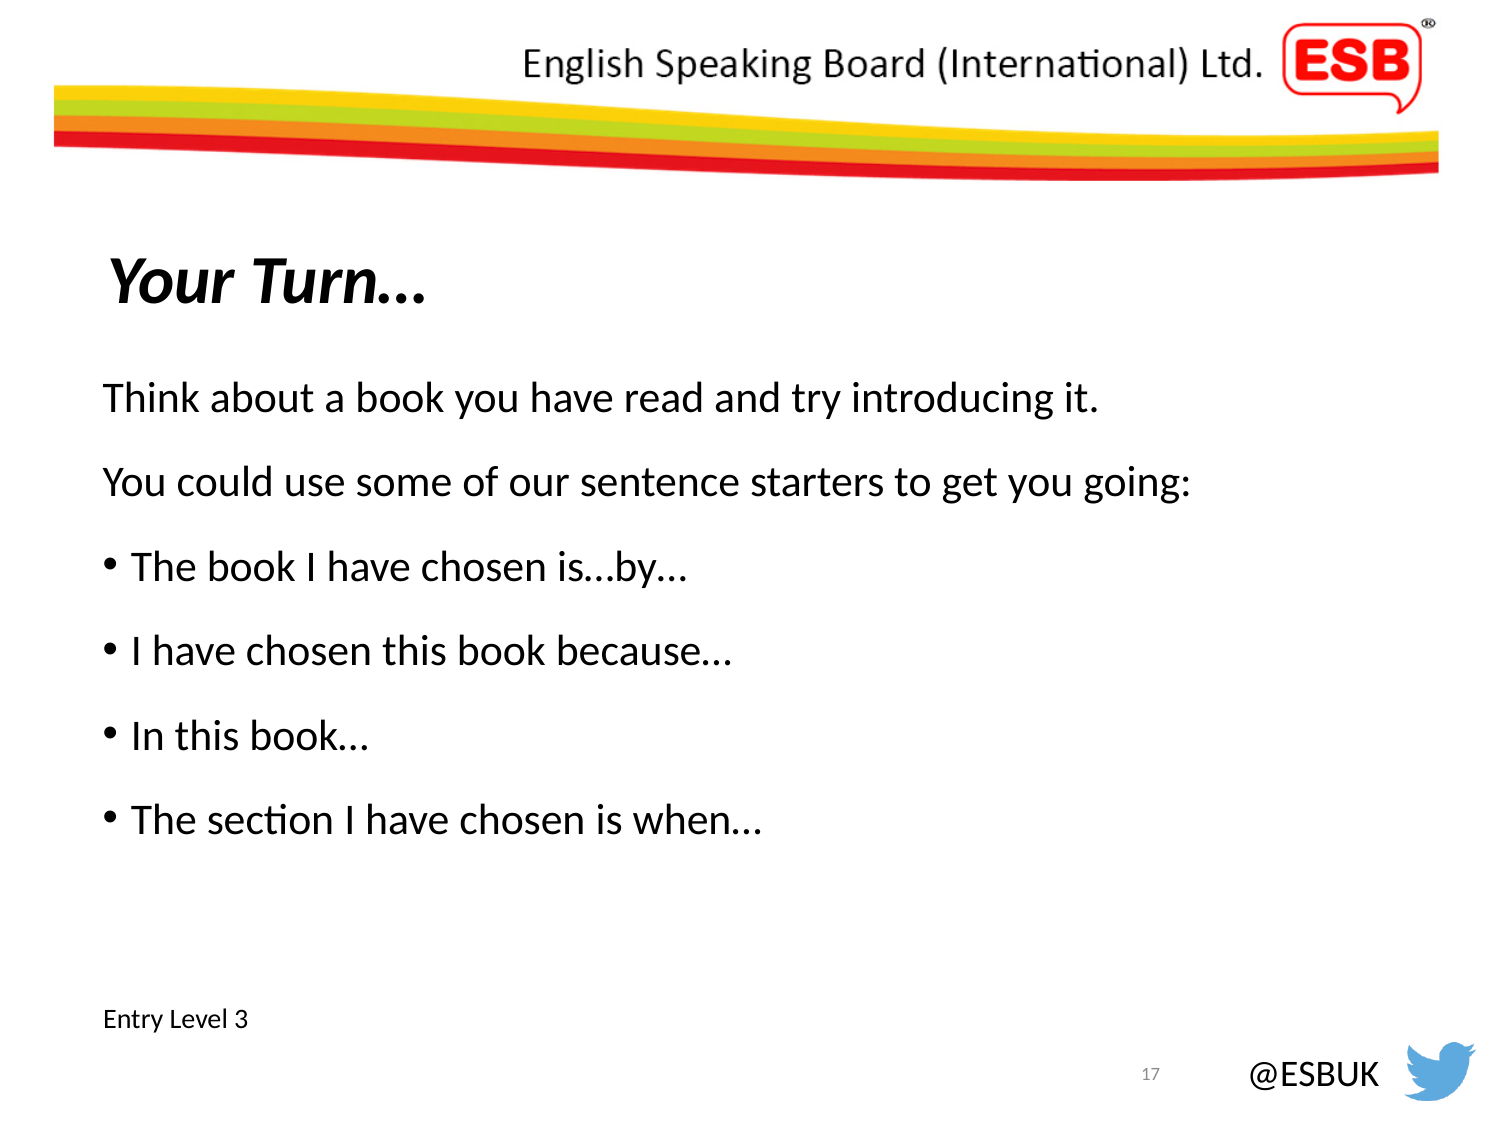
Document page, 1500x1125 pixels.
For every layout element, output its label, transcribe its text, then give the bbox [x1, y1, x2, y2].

text_box Your Turn… [92, 172, 1387, 390]
text_box Think about a book you have read and try introducing it. You could use some of our sentence starters to get you going: The book I have chosen is…by… I have chosen this book because… In this book… The section I have chosen is when… [87, 357, 1382, 927]
slide_number 17 [930, 1042, 1176, 1103]
picture [0, 0, 1500, 189]
text_box Entry Level 3 [88, 993, 354, 1042]
picture [1404, 1042, 1476, 1101]
